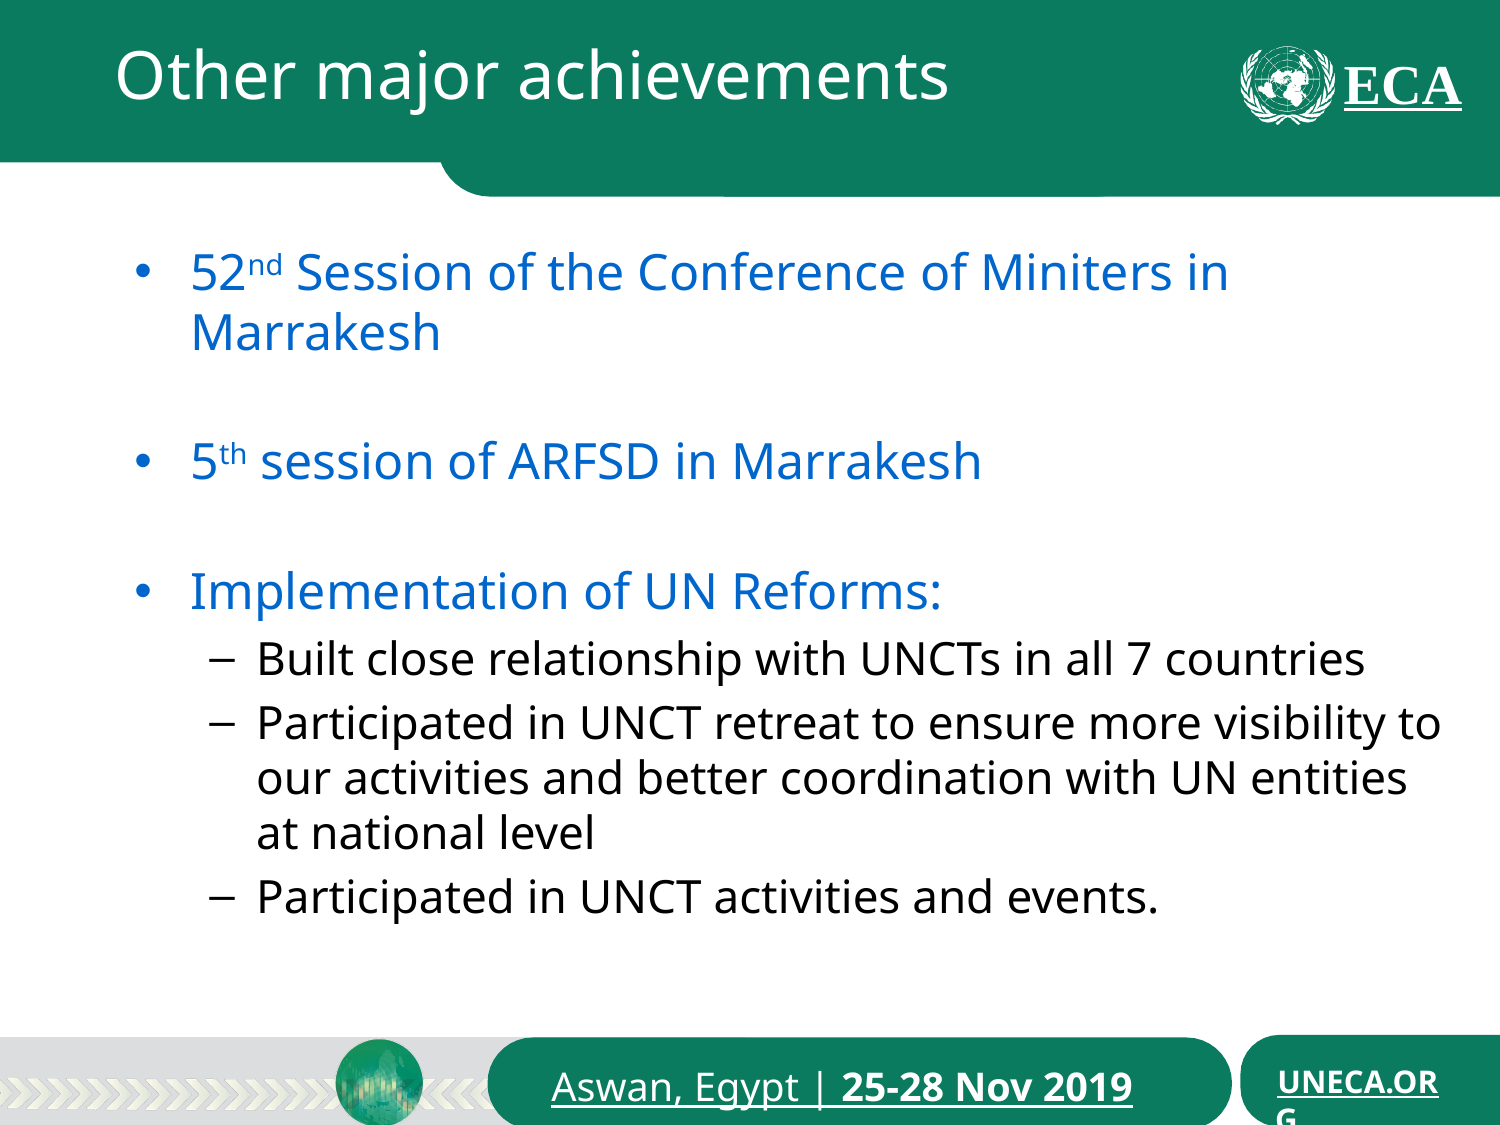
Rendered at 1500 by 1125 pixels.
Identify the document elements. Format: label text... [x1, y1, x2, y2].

list Other major achievements [99, 24, 1425, 143]
picture [0, 1037, 526, 1125]
list 52nd Session of the Conference of Miniters in Marrakesh 5th session of ARFSD in Marrakesh Implementation of UN Reforms: Built close relationship with UNCTs in all 7 countries Participated in UNCT retreat to ensure more visibility to our activities and better coordination with UN entities at national level Participated in UNCT activities and events. [119, 232, 1470, 975]
